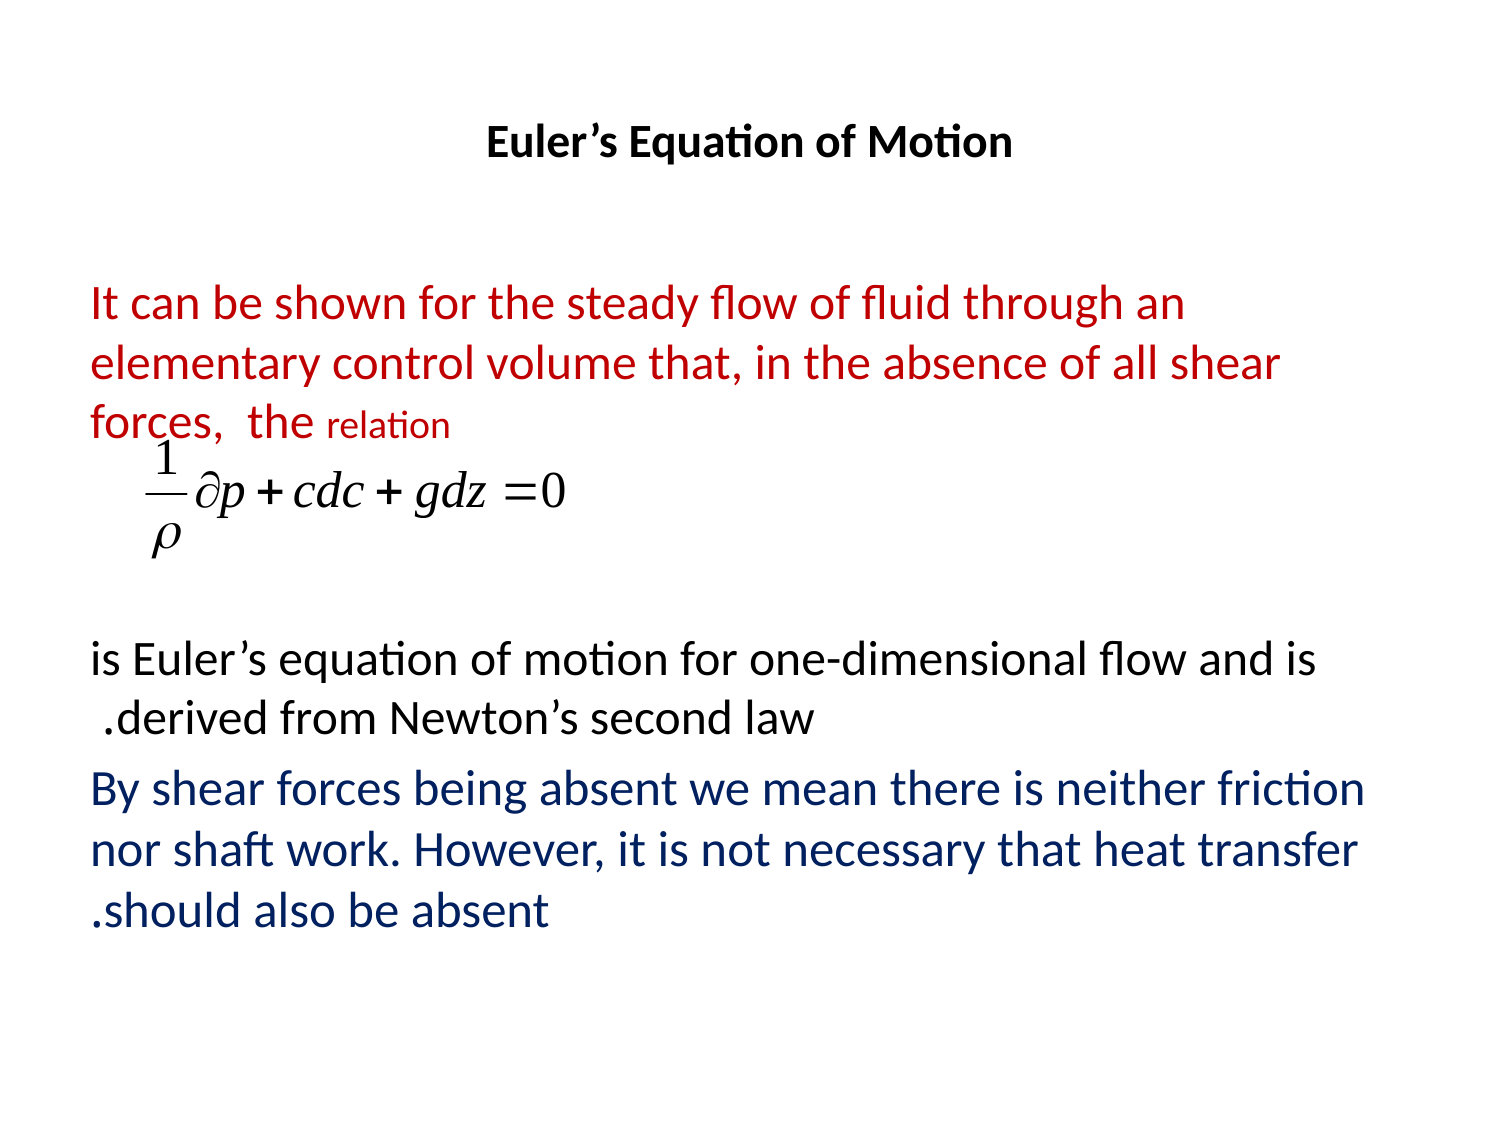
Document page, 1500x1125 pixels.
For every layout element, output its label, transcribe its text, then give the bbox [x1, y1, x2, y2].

title Euler’s Equation of Motion [75, 45, 1425, 233]
list It can be shown for the steady flow of fluid through an elementary control volume that, in the absence of all shear forces, the relation is Euler’s equation of motion for one-dimensional flow and is derived from Newton’s second law. By shear forces being absent we mean there is neither friction nor shaft work. However, it is not necessary that heat transfer should also be absent. [75, 262, 1425, 1005]
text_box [137, 424, 576, 569]
